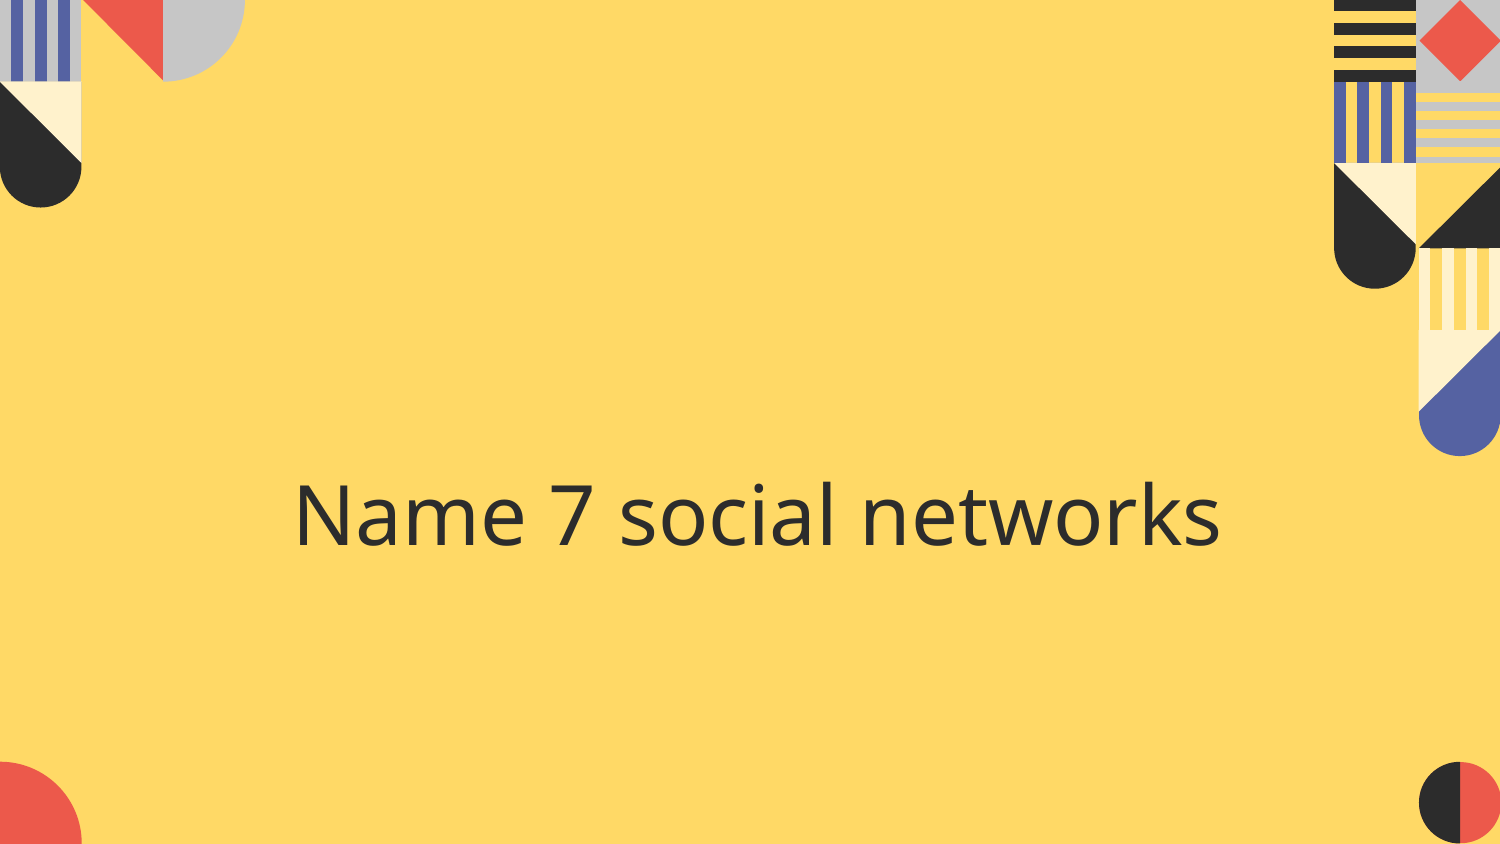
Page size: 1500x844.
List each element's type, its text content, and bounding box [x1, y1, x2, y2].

list Name 7 social networks [152, 257, 1340, 755]
